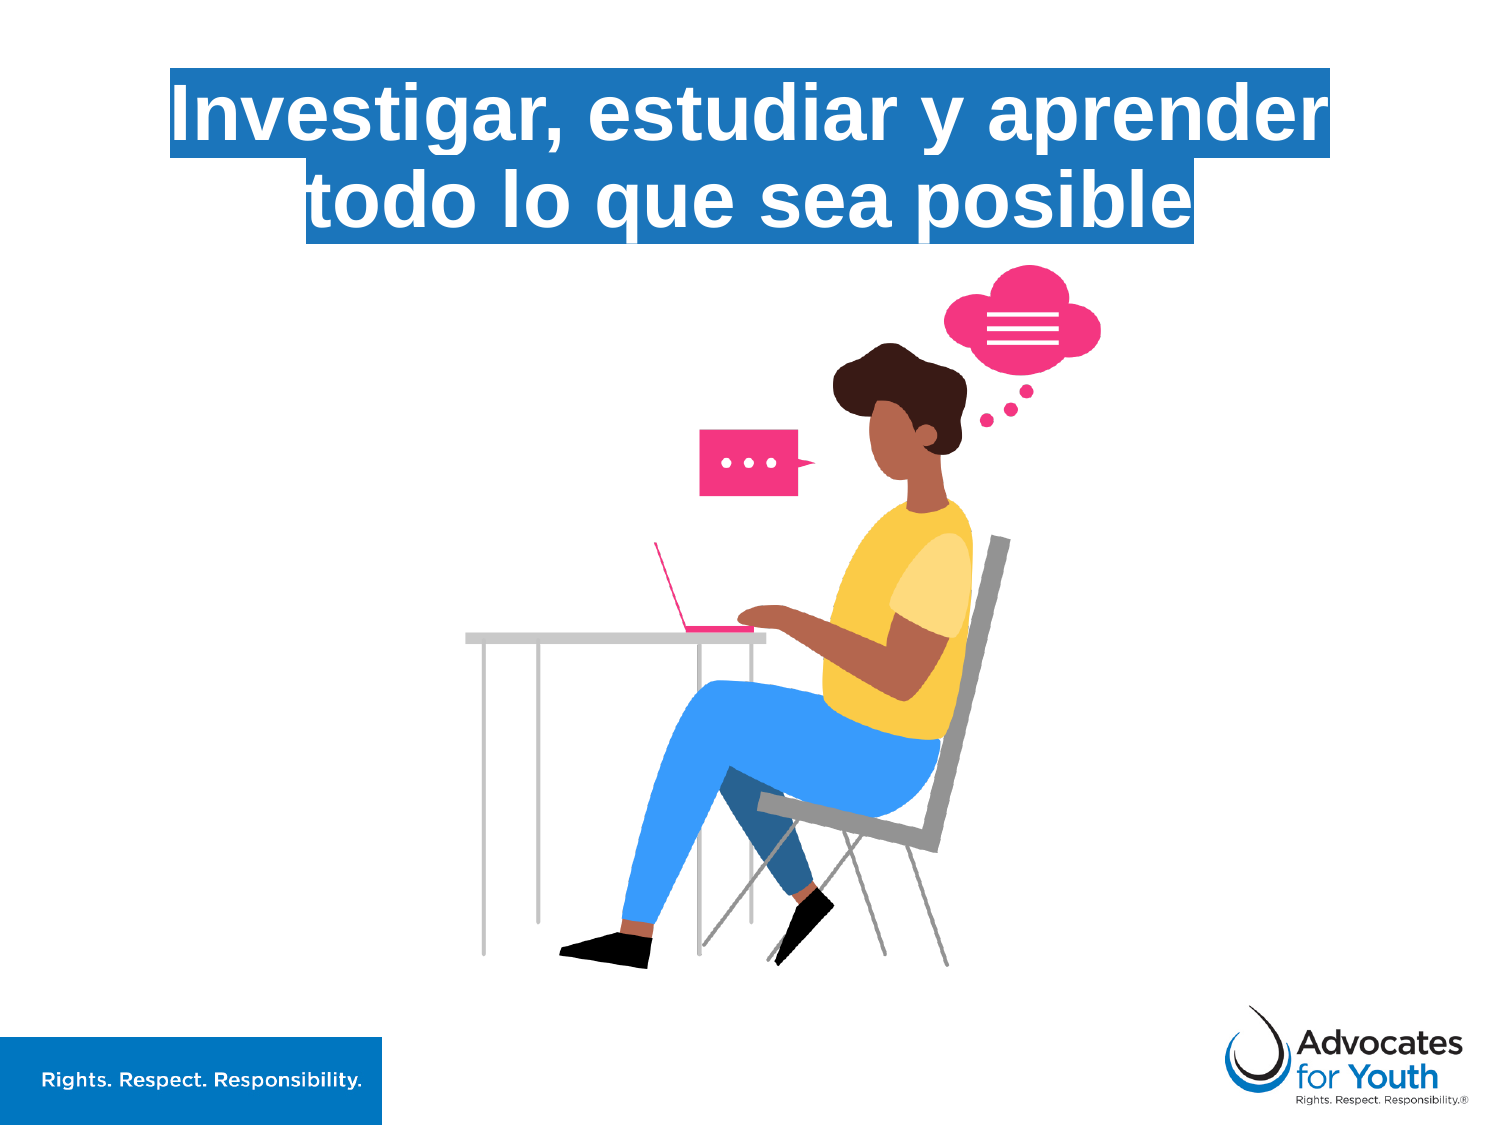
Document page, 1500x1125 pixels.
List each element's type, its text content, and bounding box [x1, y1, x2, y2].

picture [1200, 990, 1500, 1125]
picture [464, 265, 1102, 969]
picture [0, 1037, 382, 1125]
title Investigar, estudiar y aprender todo lo que sea posible [112, 64, 1388, 252]
